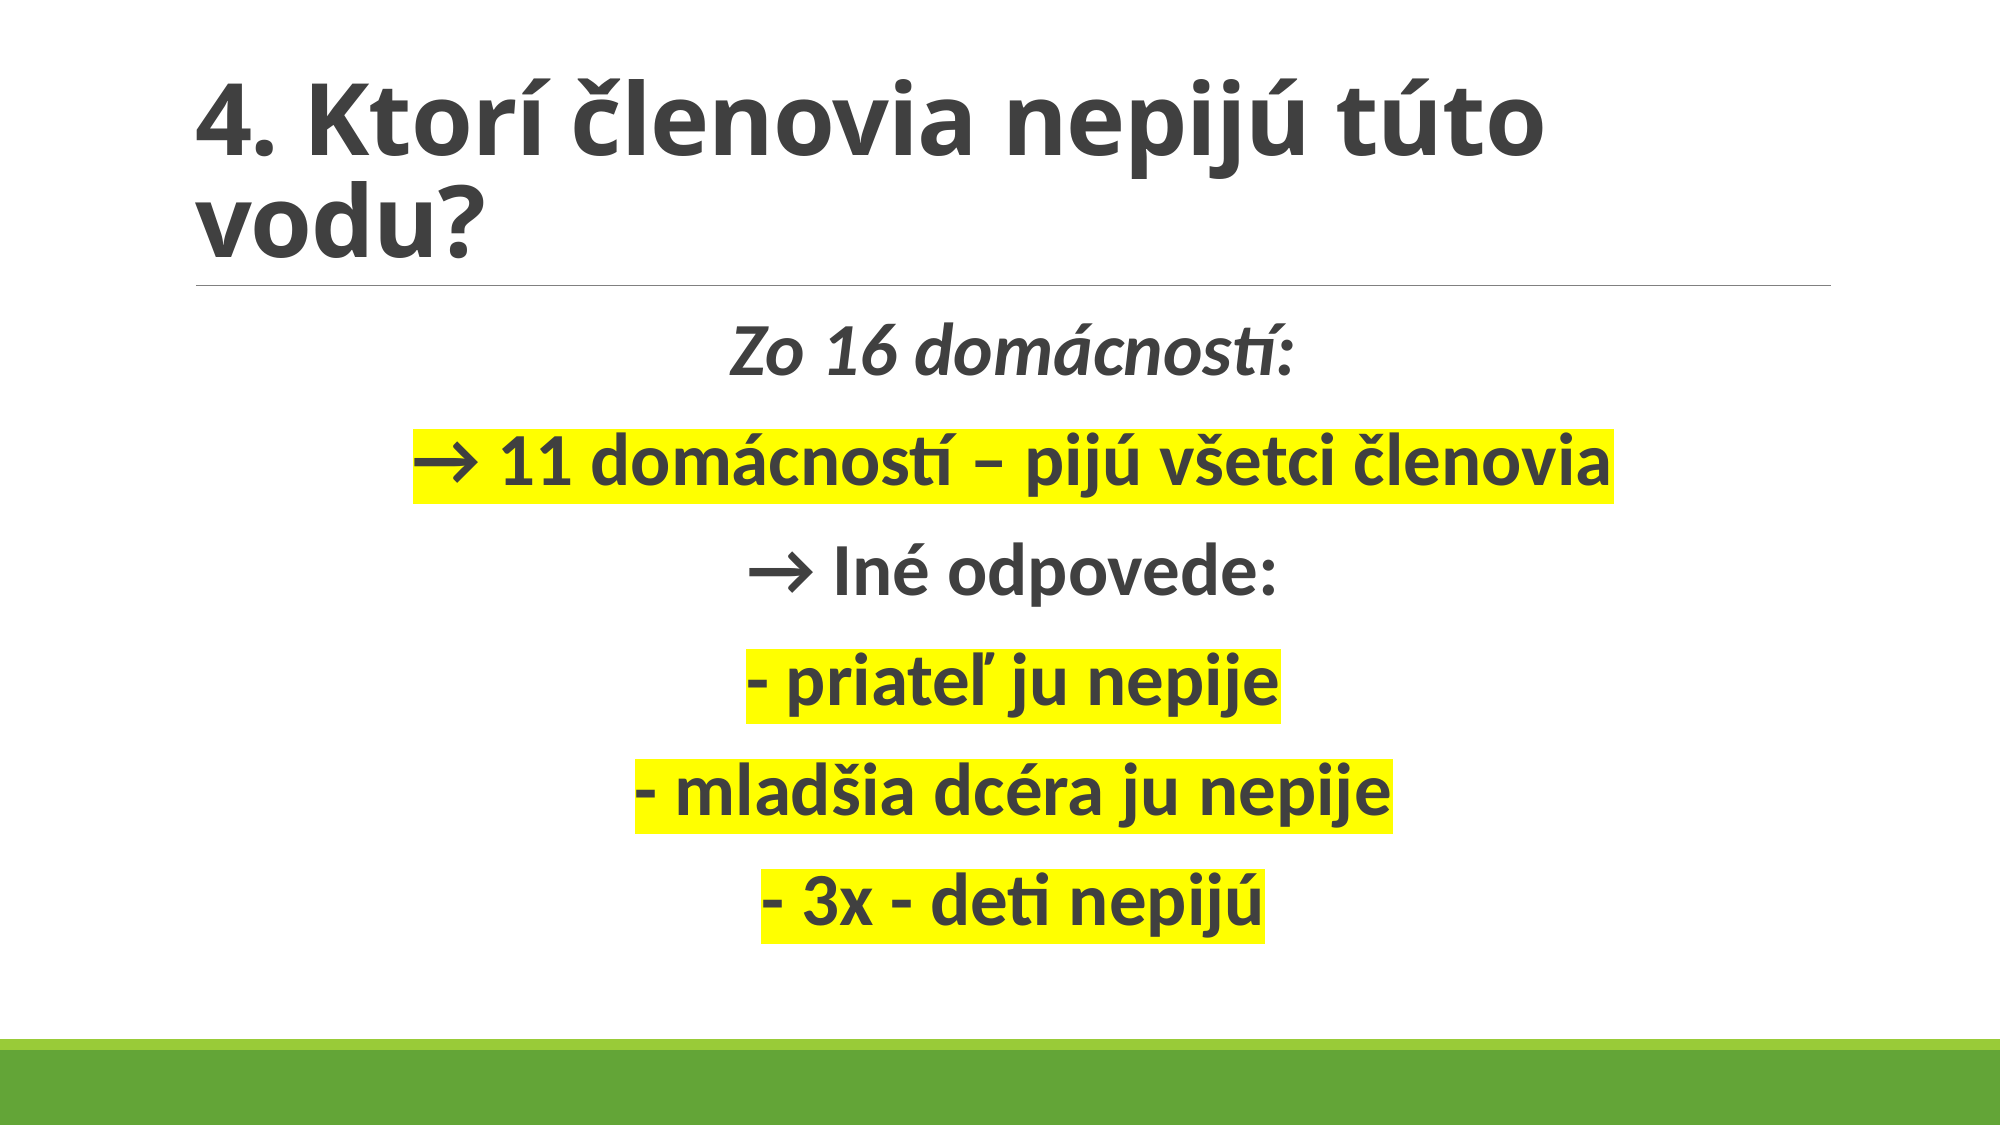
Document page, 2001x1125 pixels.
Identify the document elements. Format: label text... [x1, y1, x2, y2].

list Zo 16 domácností: → 11 domácností – pijú všetci členovia → Iné odpovede: - priateľ ju nepije - mladšia dcéra ju nepije - 3x - deti nepijú [180, 302, 1830, 963]
title 4. Ktorí členovia nepijú túto vodu? [180, 47, 1830, 285]
